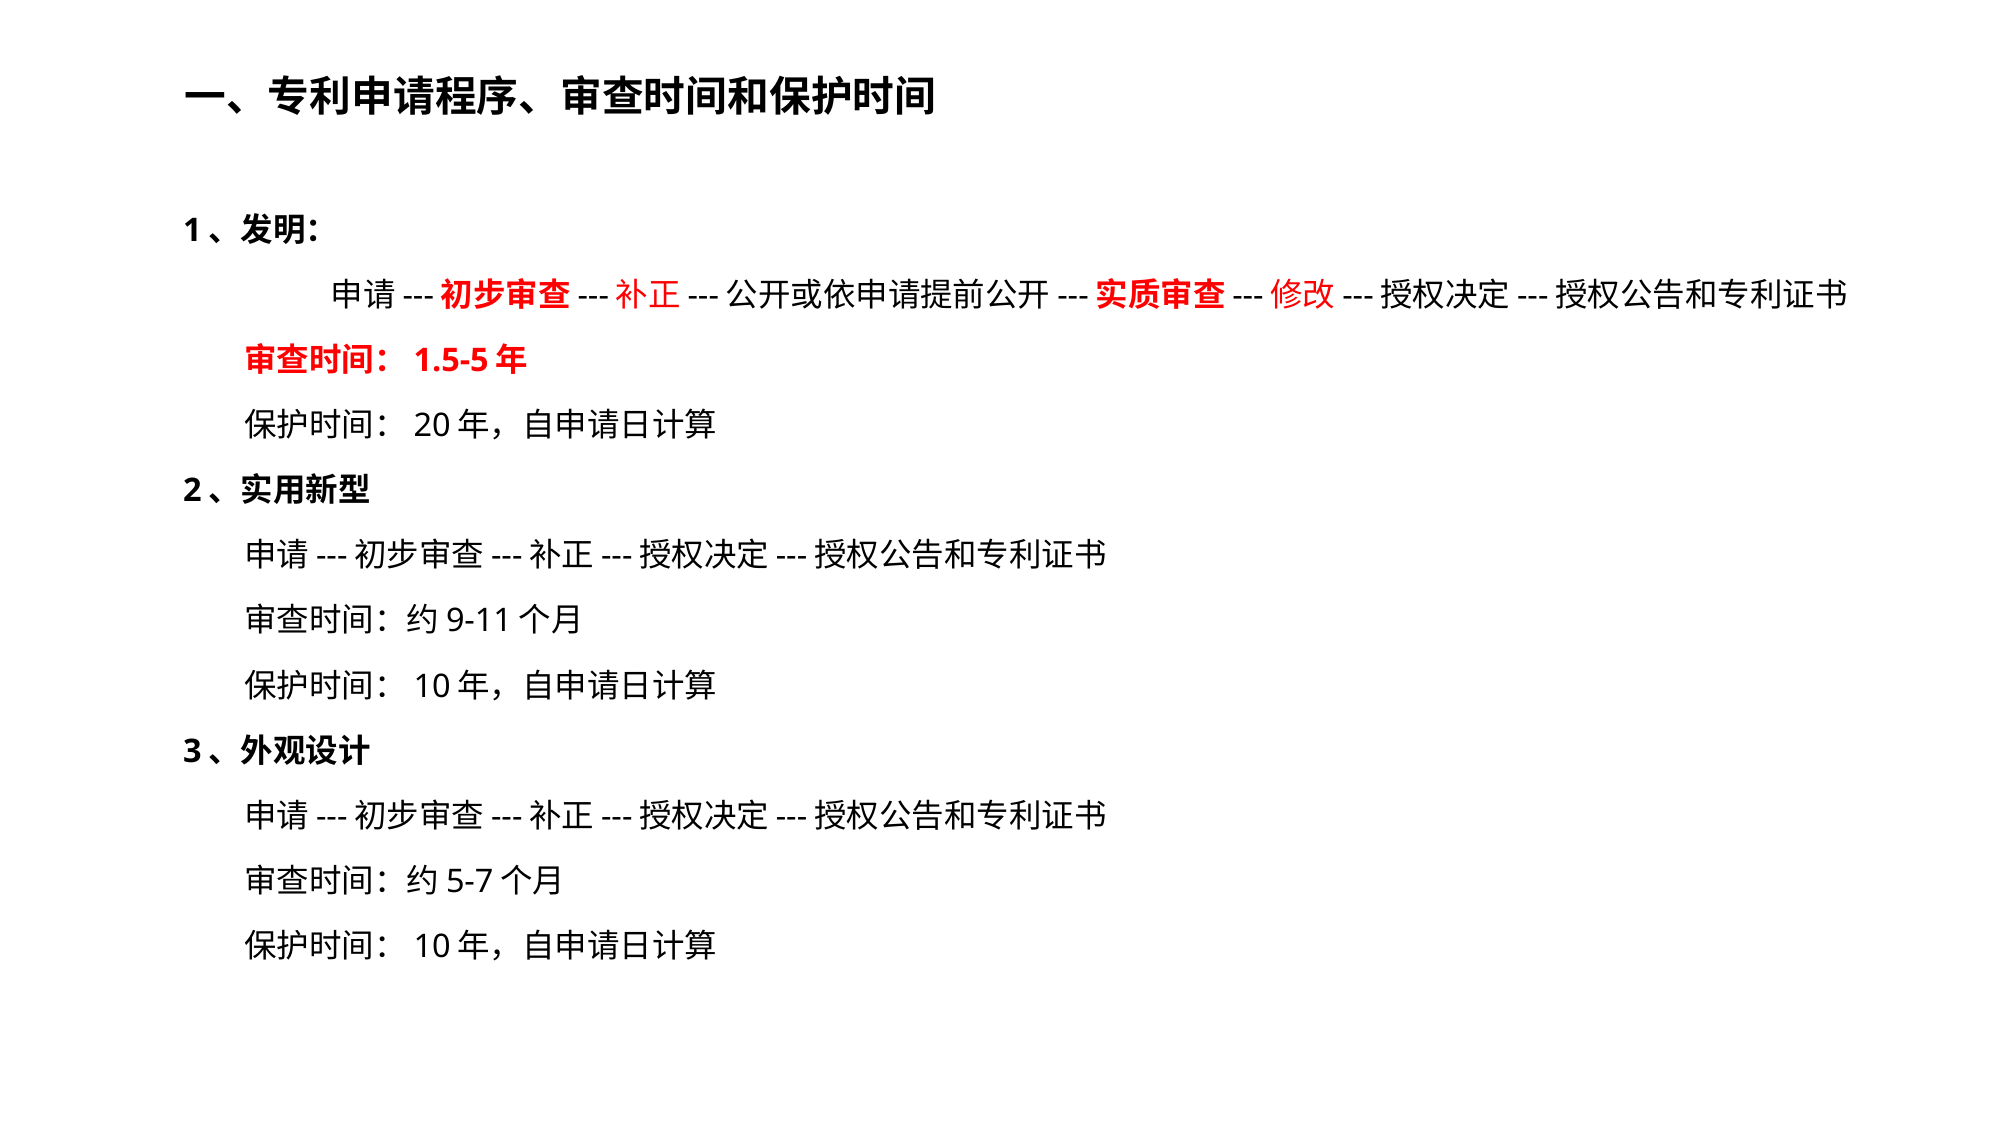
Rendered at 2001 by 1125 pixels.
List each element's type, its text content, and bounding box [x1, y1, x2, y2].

list 1、发明： 申请---初步审查---补正---公开或依申请提前公开---实质审查---修改---授权决定---授权公告和专利证书 审查时间：1.5-5年 保护时间：20年，自申请日计算 2、实用新型 申请---初步审查---补正---授权决定---授权公告和专利证书 审查时间：约9-11个月 保护时间：10年，自申请日计算 3、外观设计 申请---初步审查---补正---授权决定---授权公告和专利证书 审查时间：约5-7个月 保护时间：10年，自申请日计算 [168, 181, 1868, 985]
title 一、专利申请程序、审查时间和保护时间 [169, 36, 1670, 155]
